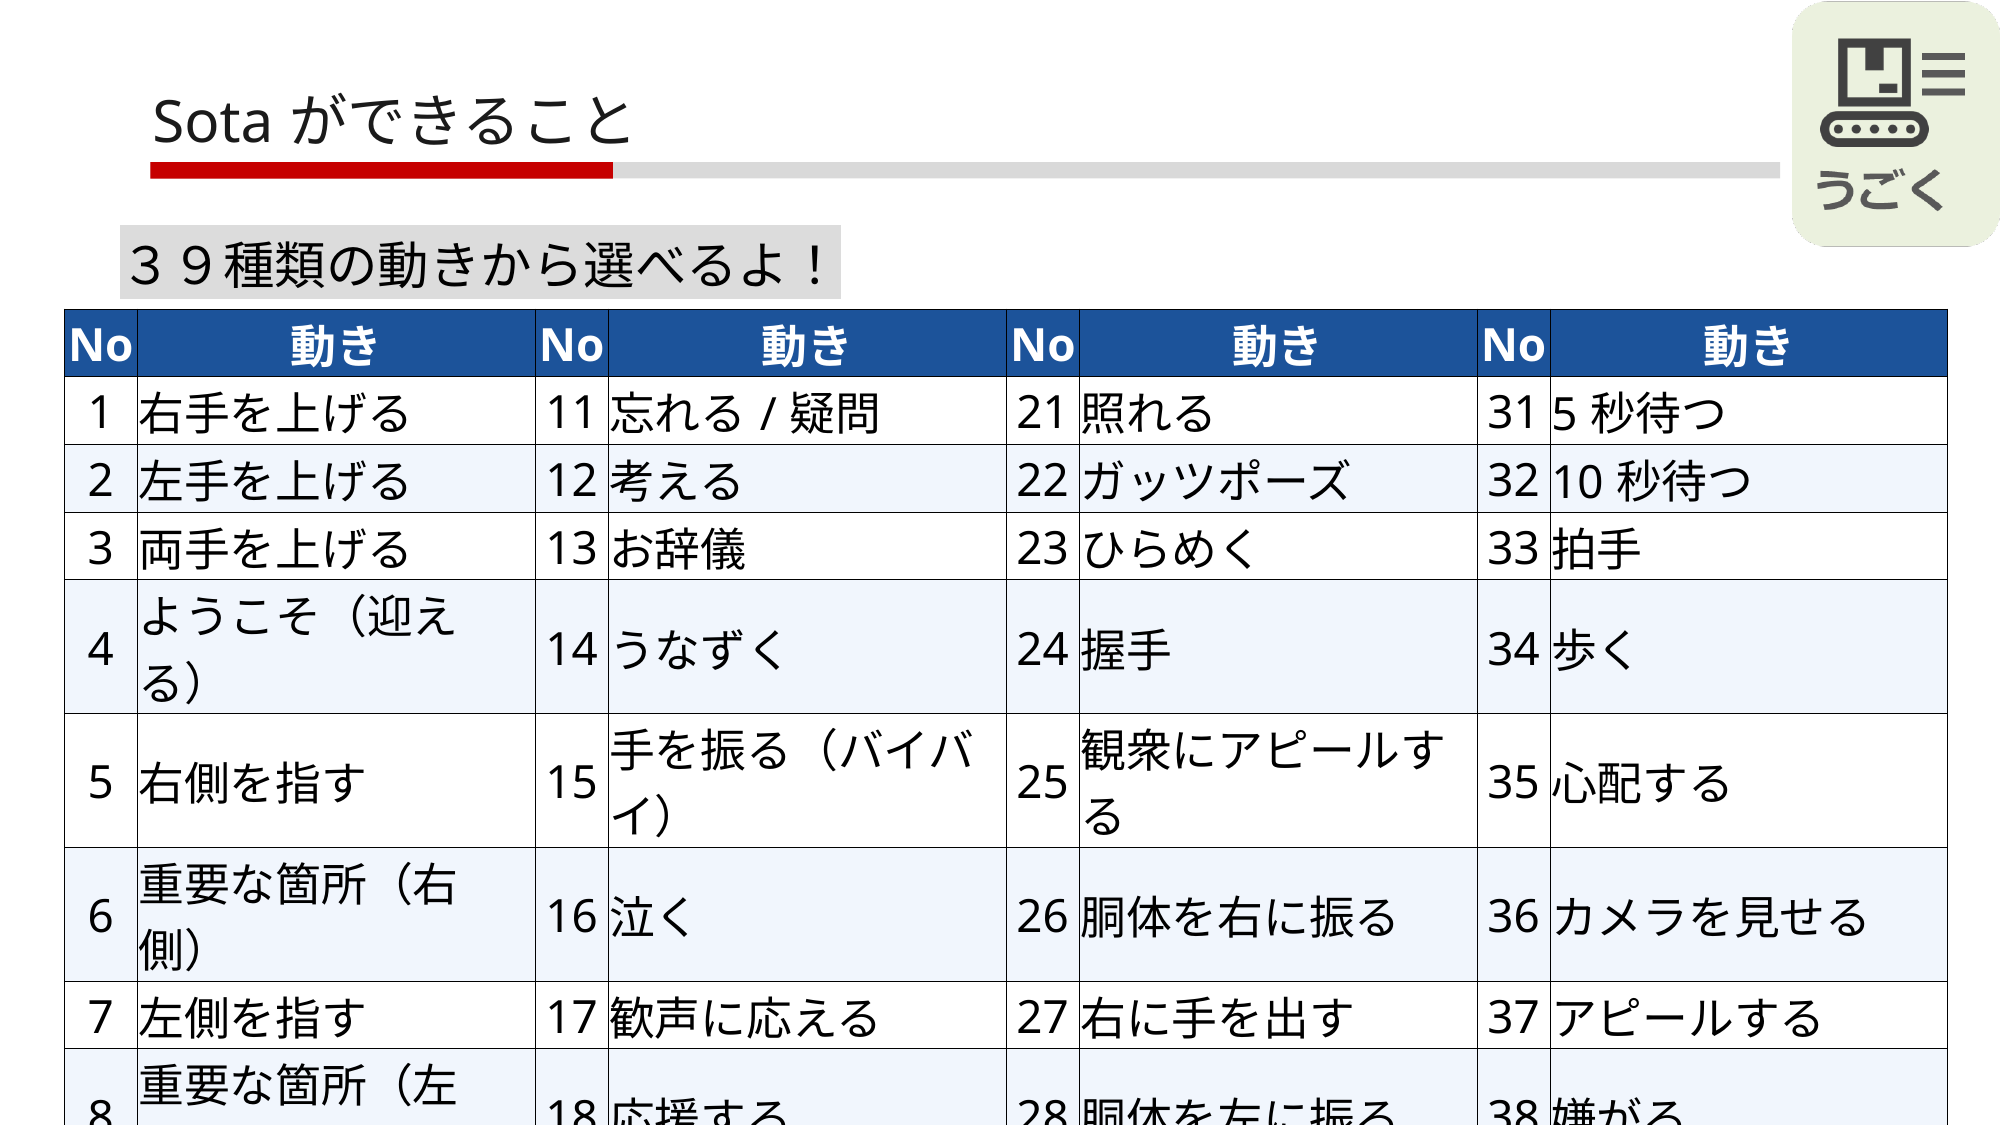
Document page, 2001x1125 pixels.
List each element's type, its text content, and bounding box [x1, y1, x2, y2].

table_cell 35 [1478, 714, 1550, 847]
table_cell 照れる [1080, 377, 1477, 444]
table_cell 心配する [1551, 714, 1947, 847]
table_cell 32 [1478, 445, 1550, 512]
table_cell 12 [536, 445, 608, 512]
table_cell ひらめく [1080, 513, 1477, 579]
table_cell 8 [65, 1049, 137, 1125]
table_cell 重要な箇所（左側） [138, 1049, 535, 1125]
title Sotaができること [137, 59, 1784, 179]
table_cell 歩く [1551, 580, 1947, 713]
table_cell 胴体を右に振る [1080, 848, 1477, 981]
table_cell 25 [1007, 714, 1079, 847]
table_header 動き [1080, 310, 1477, 376]
table_cell 34 [1478, 580, 1550, 713]
table_cell 21 [1007, 377, 1079, 444]
table_cell 観衆にアピールする [1080, 714, 1477, 847]
table_cell 胴体を左に振る [1080, 1049, 1477, 1125]
table_cell 37 [1478, 982, 1550, 1048]
table_cell 2 [65, 445, 137, 512]
table_cell うなずく [609, 580, 1006, 713]
table_cell 右側を指す [138, 714, 535, 847]
table_cell 7 [65, 982, 137, 1048]
text_box ３９種類の動きから選べるよ！ [105, 209, 1917, 308]
table_cell 4 [65, 580, 137, 713]
table_cell 右に手を出す [1080, 982, 1477, 1048]
table_cell 11 [536, 377, 608, 444]
table_cell 手を振る（バイバイ） [609, 714, 1006, 847]
table_cell 13 [536, 513, 608, 579]
table_header No [65, 310, 137, 376]
table_cell 拍手 [1551, 513, 1947, 579]
table_cell 22 [1007, 445, 1079, 512]
table_cell お辞儀 [609, 513, 1006, 579]
table_cell アピールする [1551, 982, 1947, 1048]
table_cell 17 [536, 982, 608, 1048]
table_cell 左手を上げる [138, 445, 535, 512]
table_header 動き [1551, 310, 1947, 376]
table_cell 考える [609, 445, 1006, 512]
table_cell 右手を上げる [138, 377, 535, 444]
table_cell 26 [1007, 848, 1079, 981]
table_cell 6 [65, 848, 137, 981]
table_cell 歓声に応える [609, 982, 1006, 1048]
table_cell 握手 [1080, 580, 1477, 713]
table_header 動き [138, 310, 535, 376]
table_cell 3 [65, 513, 137, 579]
table_cell 5秒待つ [1551, 377, 1947, 444]
table_cell 5 [65, 714, 137, 847]
table_header 動き [609, 310, 1006, 376]
table_cell 16 [536, 848, 608, 981]
table_cell 27 [1007, 982, 1079, 1048]
table_header No [1007, 310, 1079, 376]
table_cell 28 [1007, 1049, 1079, 1125]
table_header No [536, 310, 608, 376]
table_cell 嫌がる [1551, 1049, 1947, 1125]
table_cell 両手を上げる [138, 513, 535, 579]
table_cell 31 [1478, 377, 1550, 444]
table_cell 14 [536, 580, 608, 713]
table_cell 忘れる/疑問 [609, 377, 1006, 444]
table_cell 10秒待つ [1551, 445, 1947, 512]
table_cell 泣く [609, 848, 1006, 981]
table_cell 1 [65, 377, 137, 444]
table_cell 33 [1478, 513, 1550, 579]
table_cell 18 [536, 1049, 608, 1125]
picture [1784, 0, 2001, 251]
table_cell 応援する [609, 1049, 1006, 1125]
table_cell 38 [1478, 1049, 1550, 1125]
table_header No [1478, 310, 1550, 376]
table_cell 重要な箇所（右側） [138, 848, 535, 981]
table_cell ガッツポーズ [1080, 445, 1477, 512]
table_cell ようこそ（迎える） [138, 580, 535, 713]
table_cell 左側を指す [138, 982, 535, 1048]
table_cell 23 [1007, 513, 1079, 579]
table_cell 15 [536, 714, 608, 847]
table_cell 36 [1478, 848, 1550, 981]
table_cell 24 [1007, 580, 1079, 713]
table_cell カメラを見せる [1551, 848, 1947, 981]
